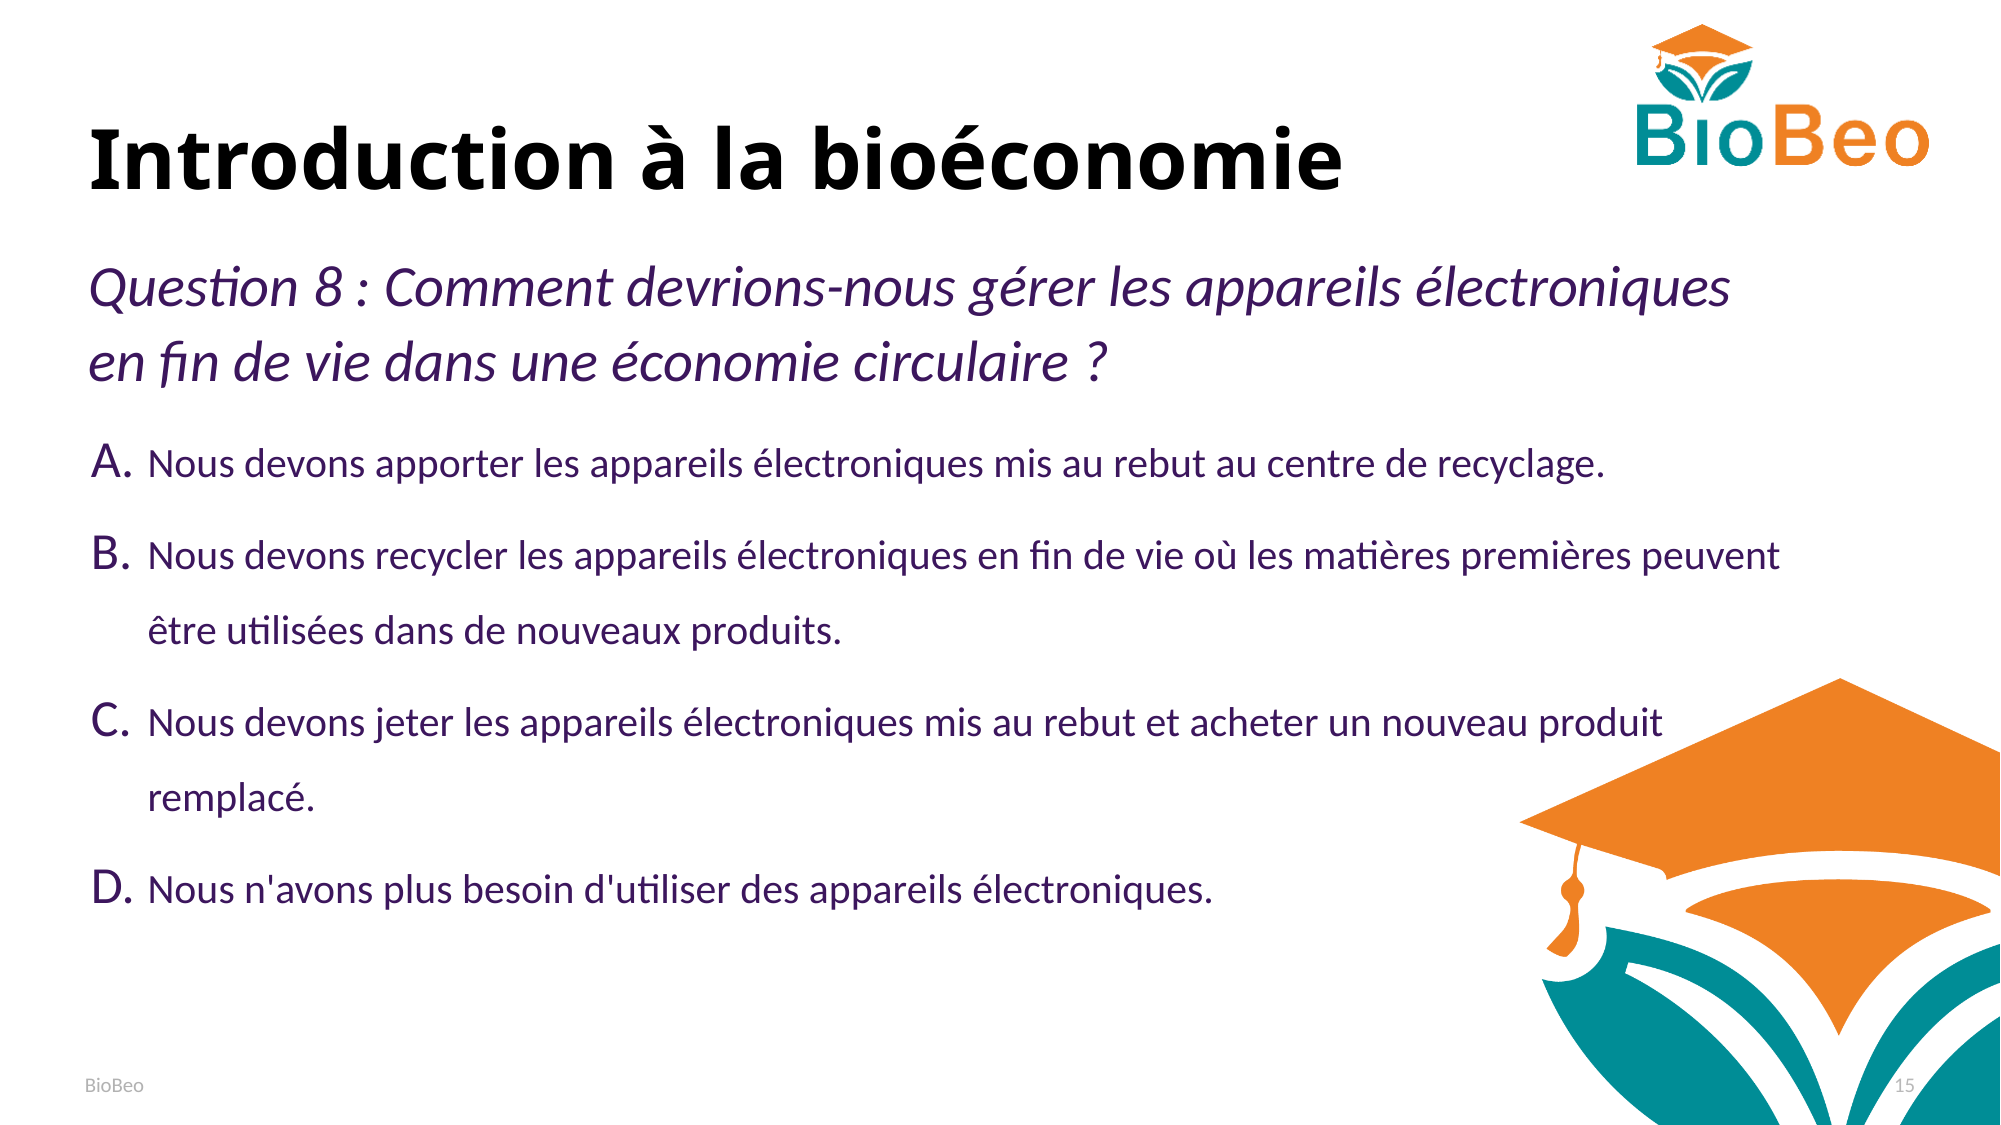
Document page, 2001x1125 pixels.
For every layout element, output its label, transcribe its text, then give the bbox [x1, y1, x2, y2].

picture [1478, 618, 2000, 1125]
picture [1635, 22, 1931, 88]
footer BioBeo [69, 1065, 1805, 1103]
text_box Question 8 : Comment devrions-nous gérer les appareils électroniques en fin de vie dans une économie circulaire ? Nous devons apporter les appareils électroniques mis au rebut au centre de recyclage. Nous devons recycler les appareils électroniques en fin de vie où les matières premières peuvent être utilisées dans de nouveaux produits. Nous devons jeter les appareils électroniques mis au rebut et acheter un nouveau produit remplacé. Nous n'avons plus besoin d'utiliser des appareils électroniques. [74, 236, 1819, 920]
title Introduction à la bioéconomie [74, 88, 1935, 237]
slide_number 15 [1818, 1065, 1931, 1103]
